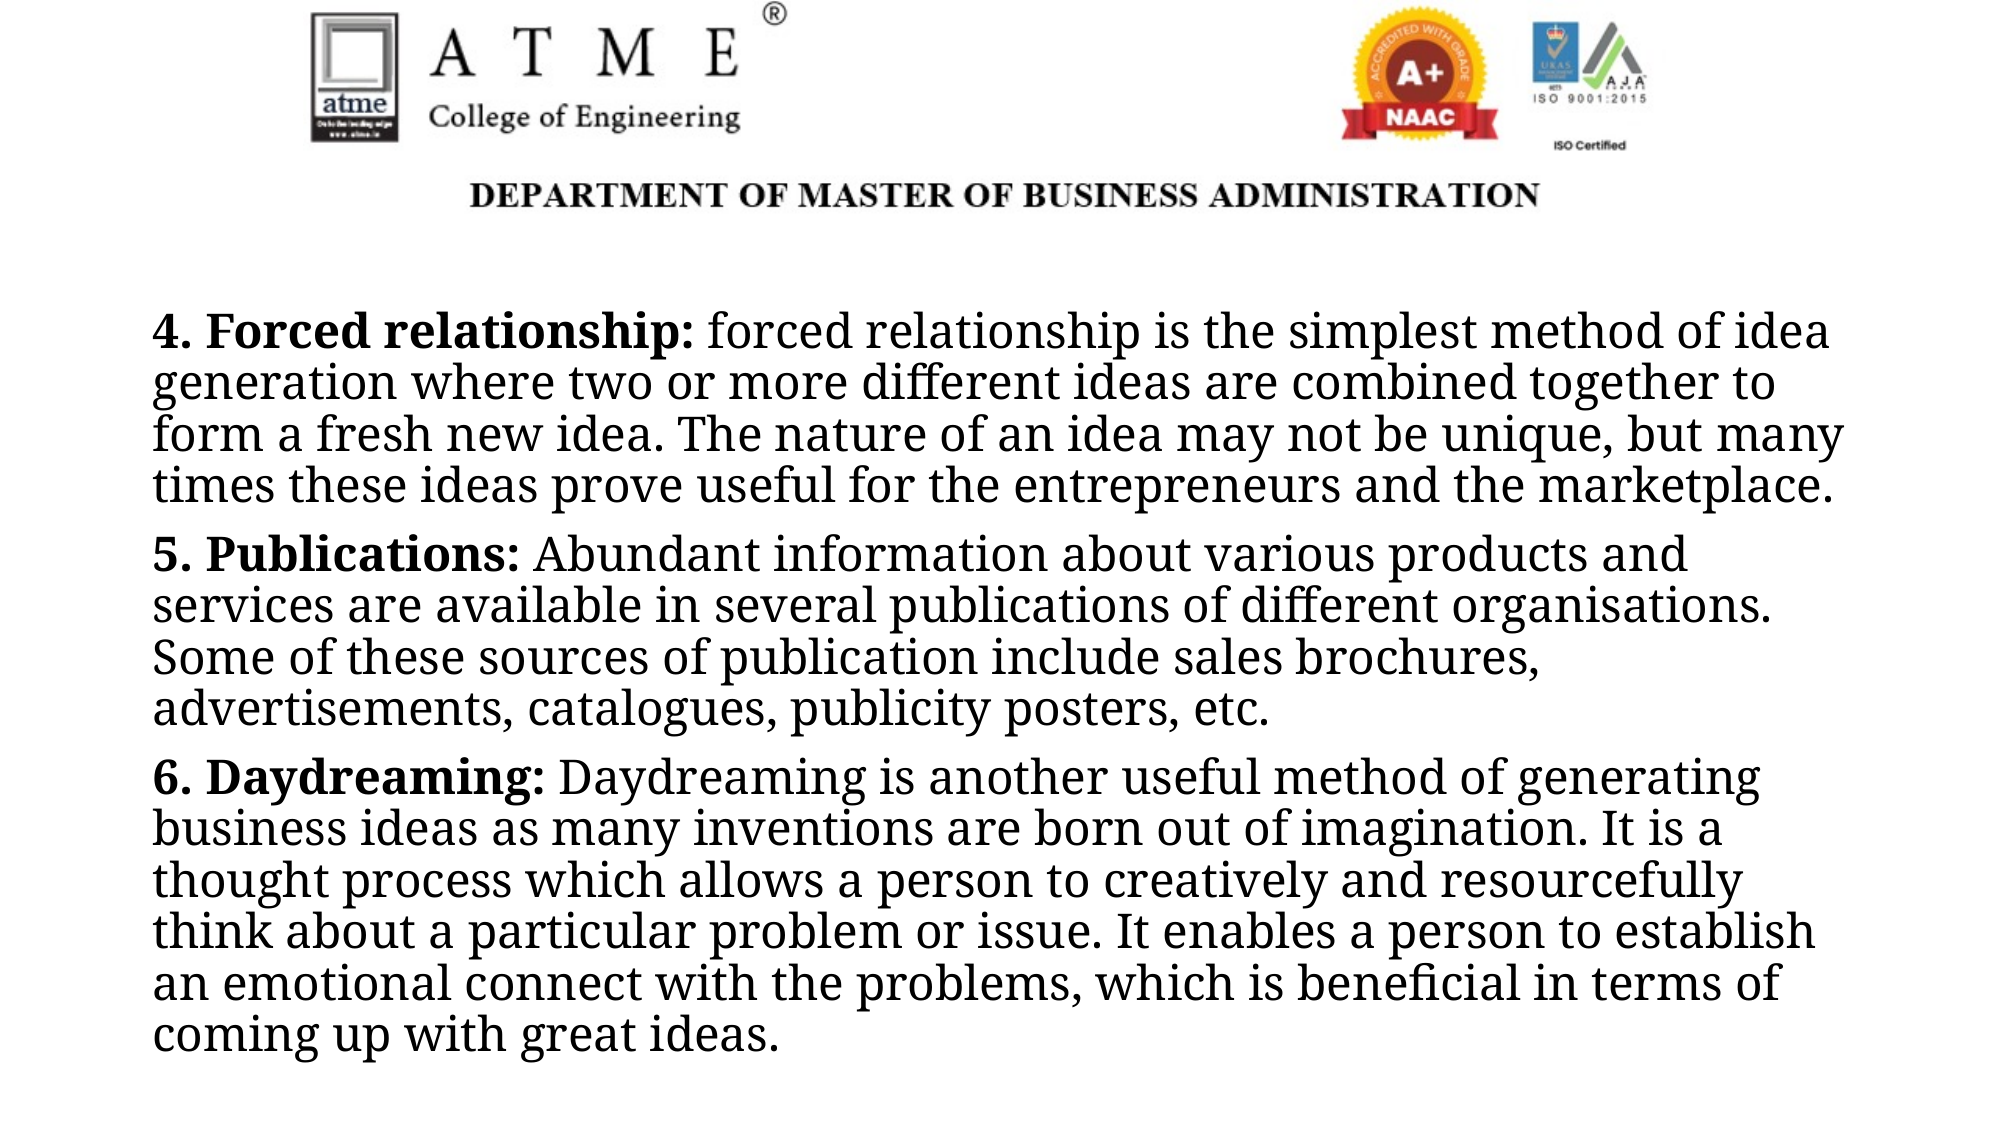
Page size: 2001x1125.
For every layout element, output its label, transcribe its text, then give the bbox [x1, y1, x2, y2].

list 4. Forced relationship: forced relationship is the simplest method of idea generation where two or more different ideas are combined together to form a fresh new idea. The nature of an idea may not be unique, but many times these ideas prove useful for the entrepreneurs and the marketplace. 5. Publications: Abundant information about various products and services are available in several publications of different organisations. Some of these sources of publication include sales brochures, advertisements, catalogues, publicity posters, etc. 6. Daydreaming: Daydreaming is another useful method of generating business ideas as many inventions are born out of imagination. It is a thought process which allows a person to creatively and resourcefully think about a particular problem or issue. It enables a person to establish an emotional connect with the problems, which is beneficial in terms of coming up with great ideas. [137, 299, 1863, 1125]
picture [303, 0, 1697, 215]
